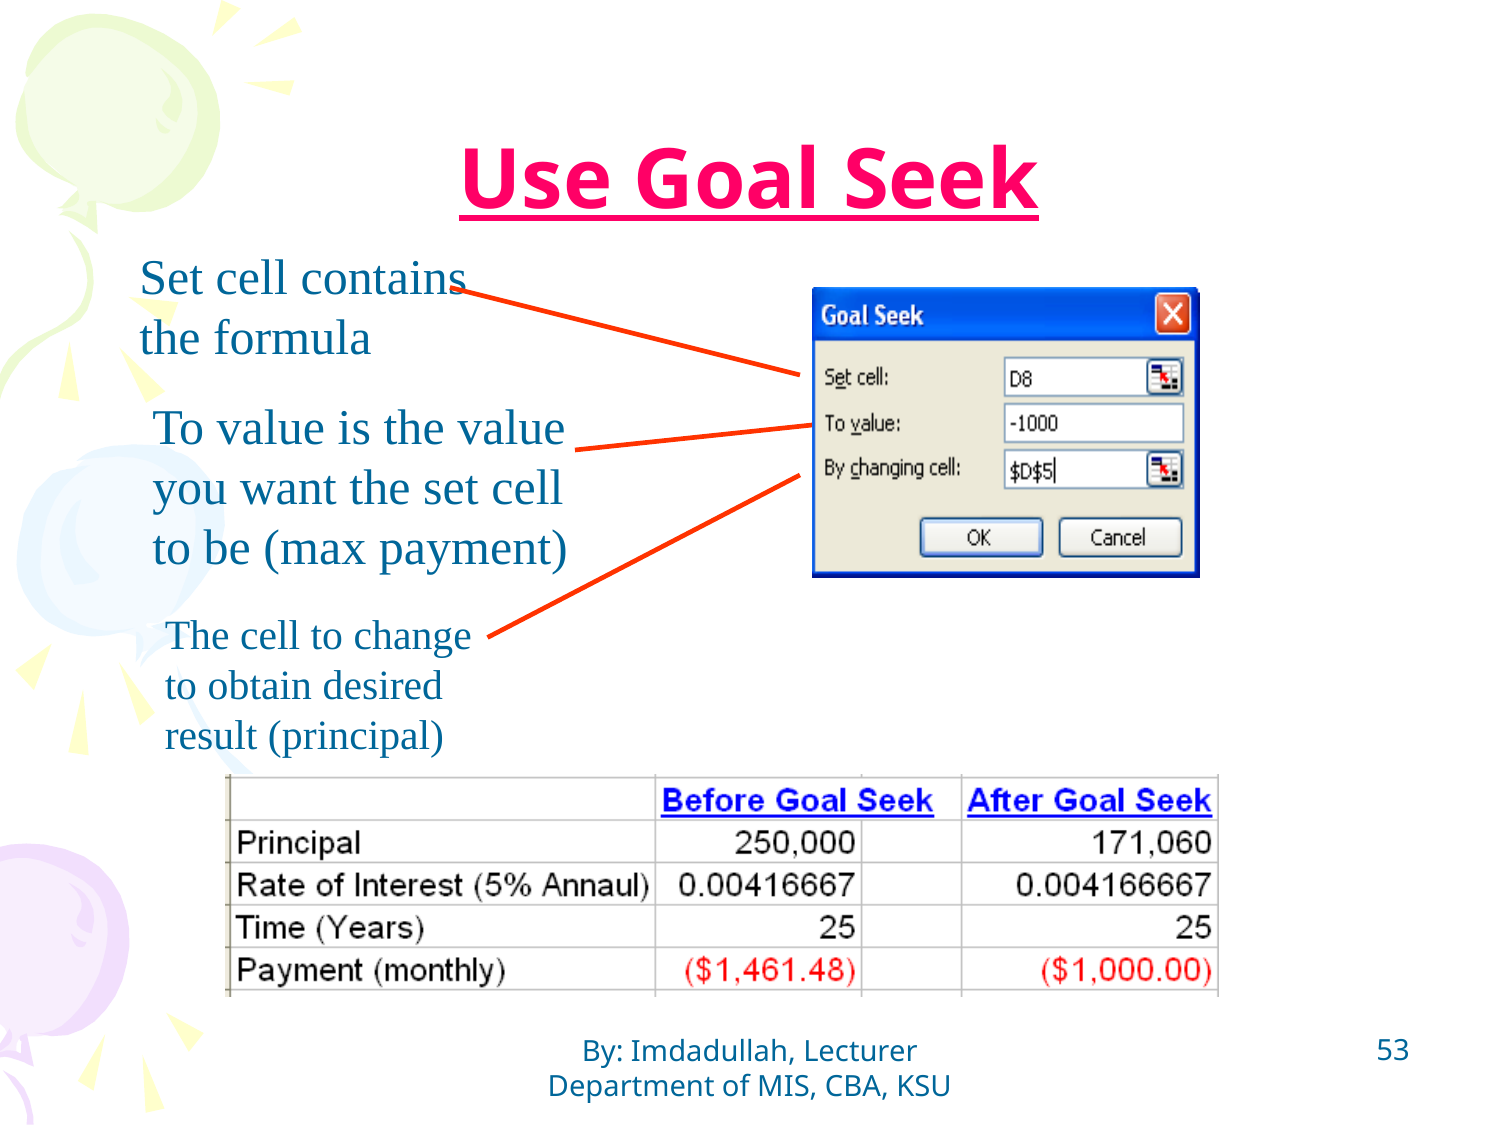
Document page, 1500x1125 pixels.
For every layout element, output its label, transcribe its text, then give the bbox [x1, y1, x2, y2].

text_box The cell to change to obtain desired result (principal) [149, 600, 513, 765]
title Use Goal Seek [51, 108, 1446, 235]
footer By: Imdadullah, Lecturer Department of MIS, CBA, KSU [512, 1024, 988, 1101]
picture [812, 287, 1201, 578]
text_box Set cell contains the formula [124, 237, 483, 373]
text_box To value is the value you want the set cell to be (max payment) [137, 387, 584, 583]
picture [224, 774, 1220, 998]
slide_number 53 [1074, 1023, 1426, 1100]
